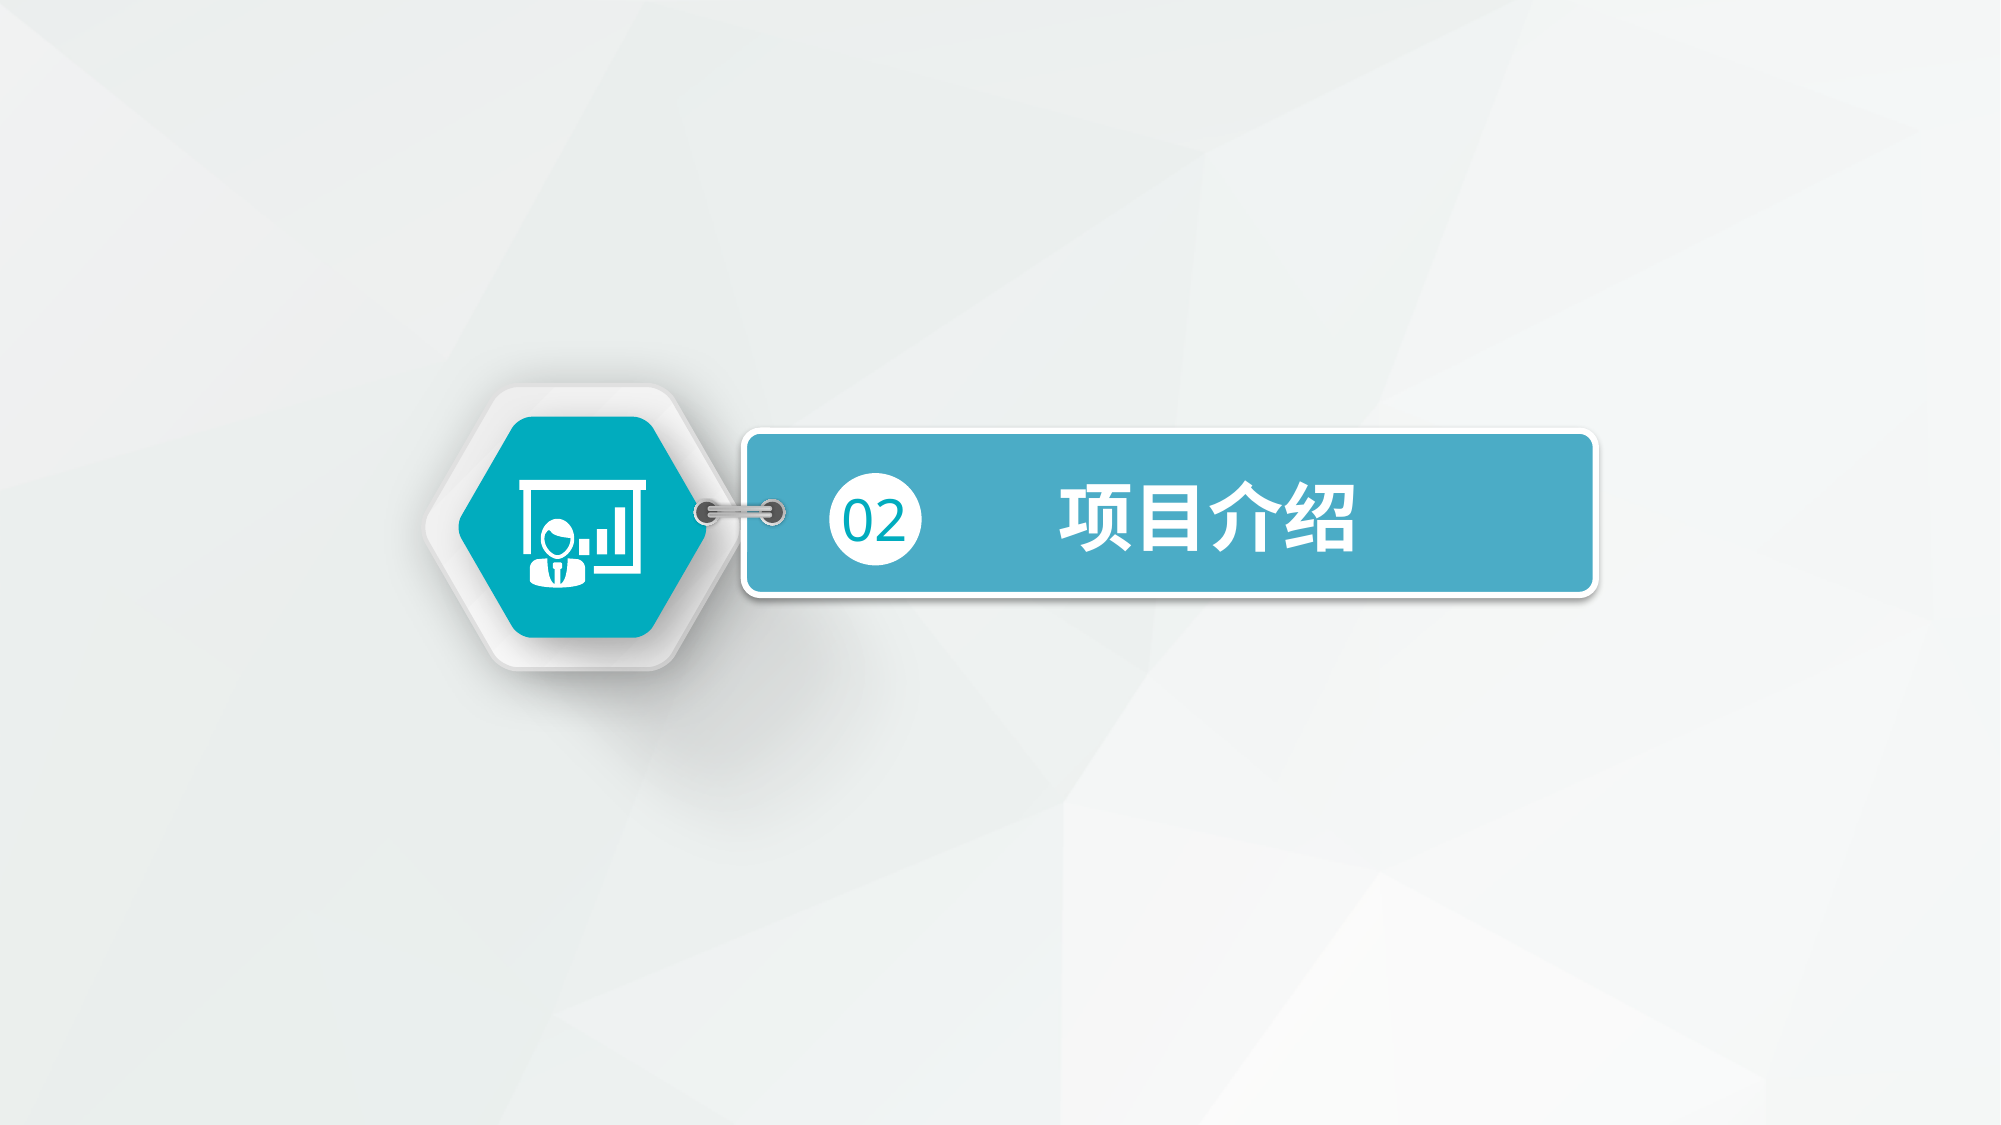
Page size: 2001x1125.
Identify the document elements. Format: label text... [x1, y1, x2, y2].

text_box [708, 506, 772, 518]
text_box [693, 499, 720, 526]
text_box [421, 341, 876, 908]
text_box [759, 499, 786, 526]
text_box [879, 427, 1599, 599]
picture [0, 0, 2001, 1125]
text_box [825, 472, 925, 566]
text_box 项目介绍 [921, 462, 1497, 568]
